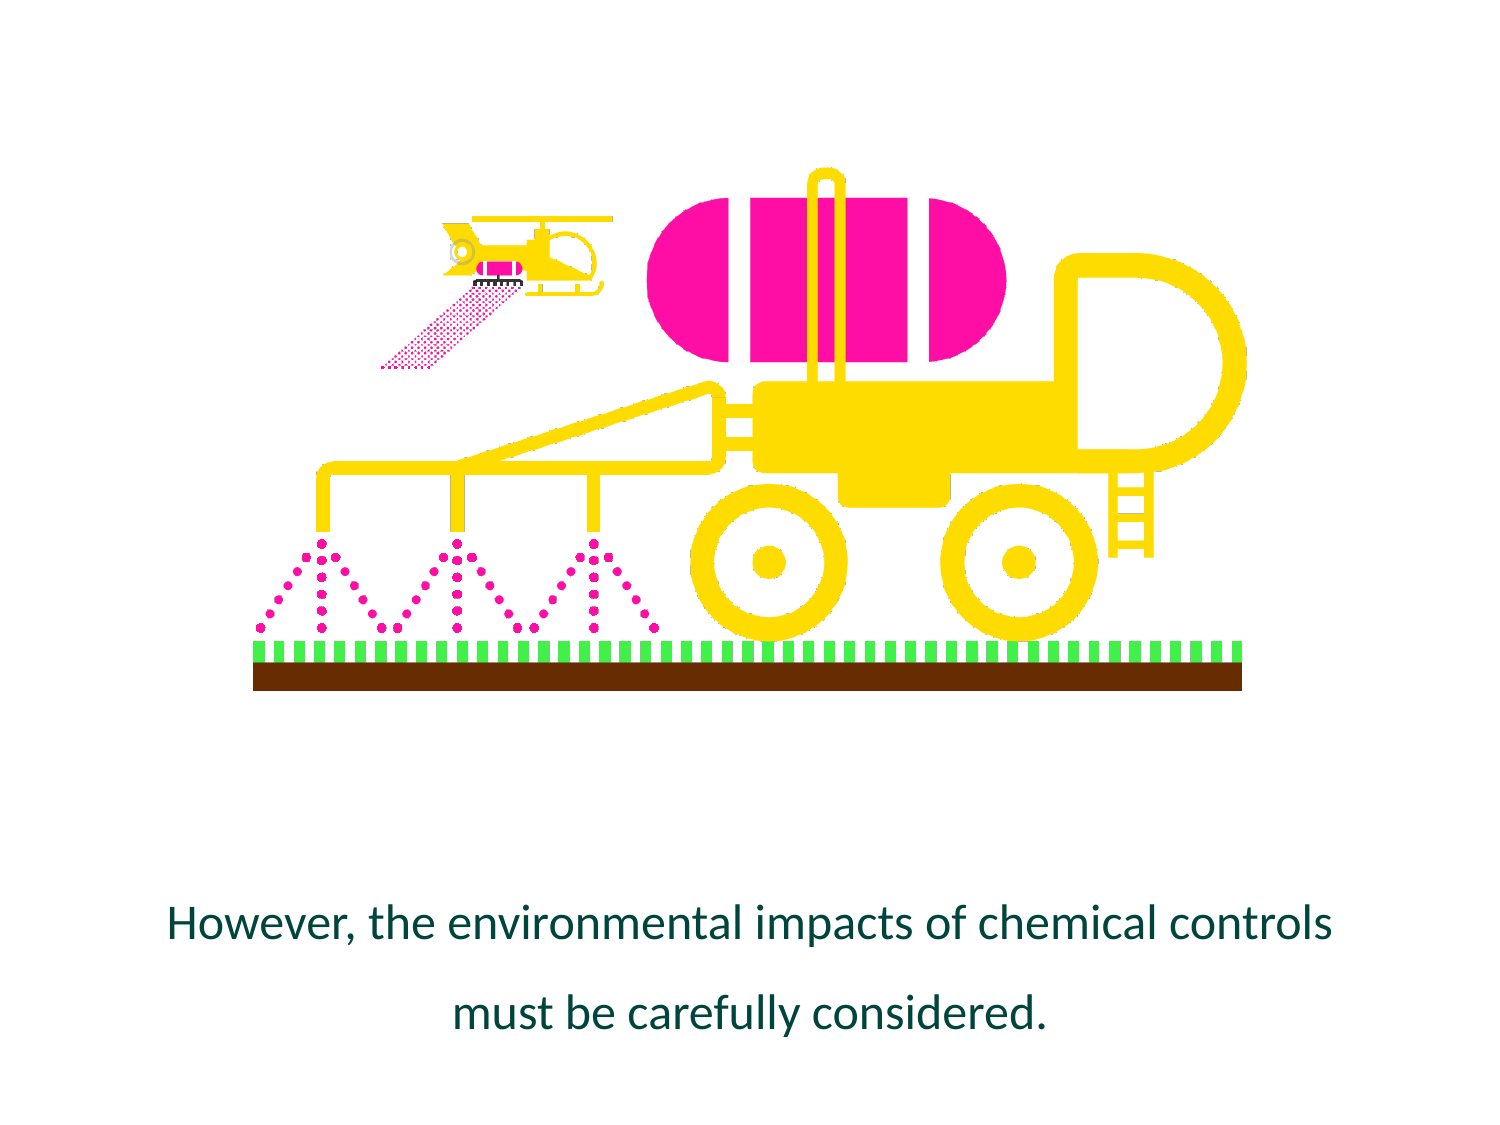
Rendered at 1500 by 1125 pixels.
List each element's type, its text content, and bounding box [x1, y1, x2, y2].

text_box However, the environmental impacts of chemical controls must be carefully considered. [47, 852, 1452, 1047]
picture [253, 167, 1247, 691]
